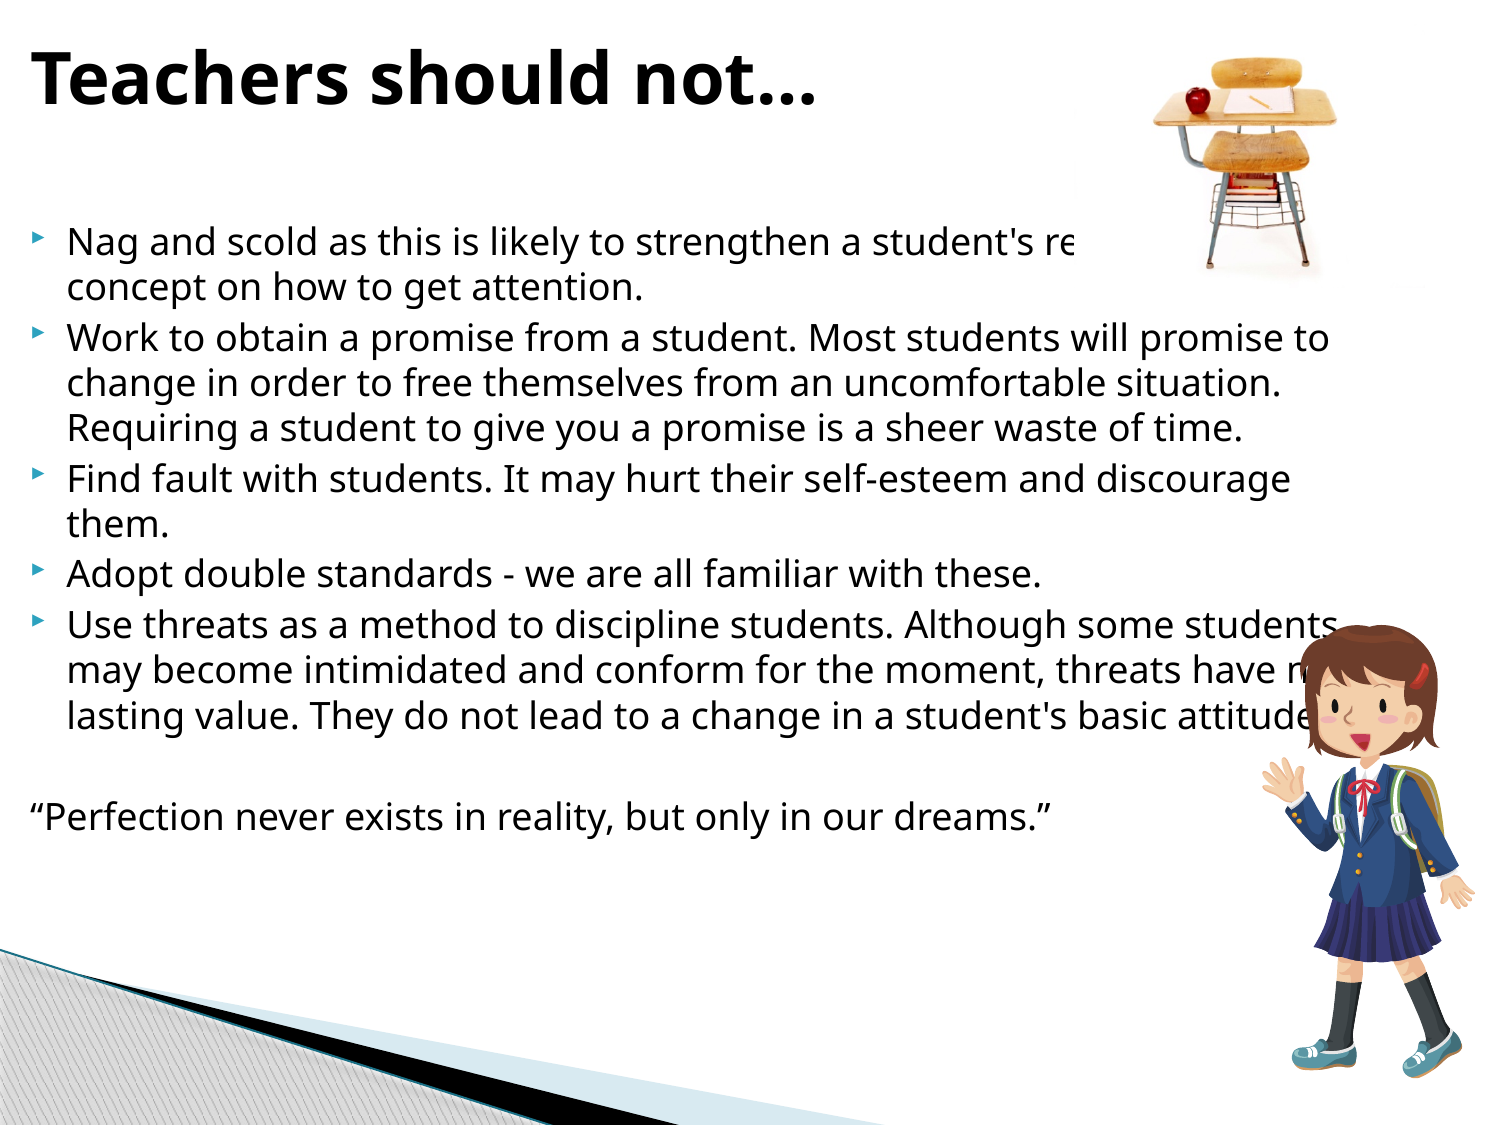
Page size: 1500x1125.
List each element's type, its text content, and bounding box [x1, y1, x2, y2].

picture [1074, 24, 1425, 288]
picture [1262, 624, 1476, 1079]
list Teachers should not… Nag and scold as this is likely to strengthen a student's regrettable concept on how to get attention. Work to obtain a promise from a student. Most students will promise to change in order to free themselves from an uncomfortable situation. Requiring a student to give you a promise is a sheer waste of time. Find fault with students. It may hurt their self-esteem and discourage them. Adopt double standards - we are all familiar with these. Use threats as a method to discipline students. Although some students may become intimidated and conform for the moment, threats have no lasting value. They do not lead to a change in a student's basic attitude. “Perfection never exists in reality, but only in our dreams.” [0, 24, 1363, 948]
